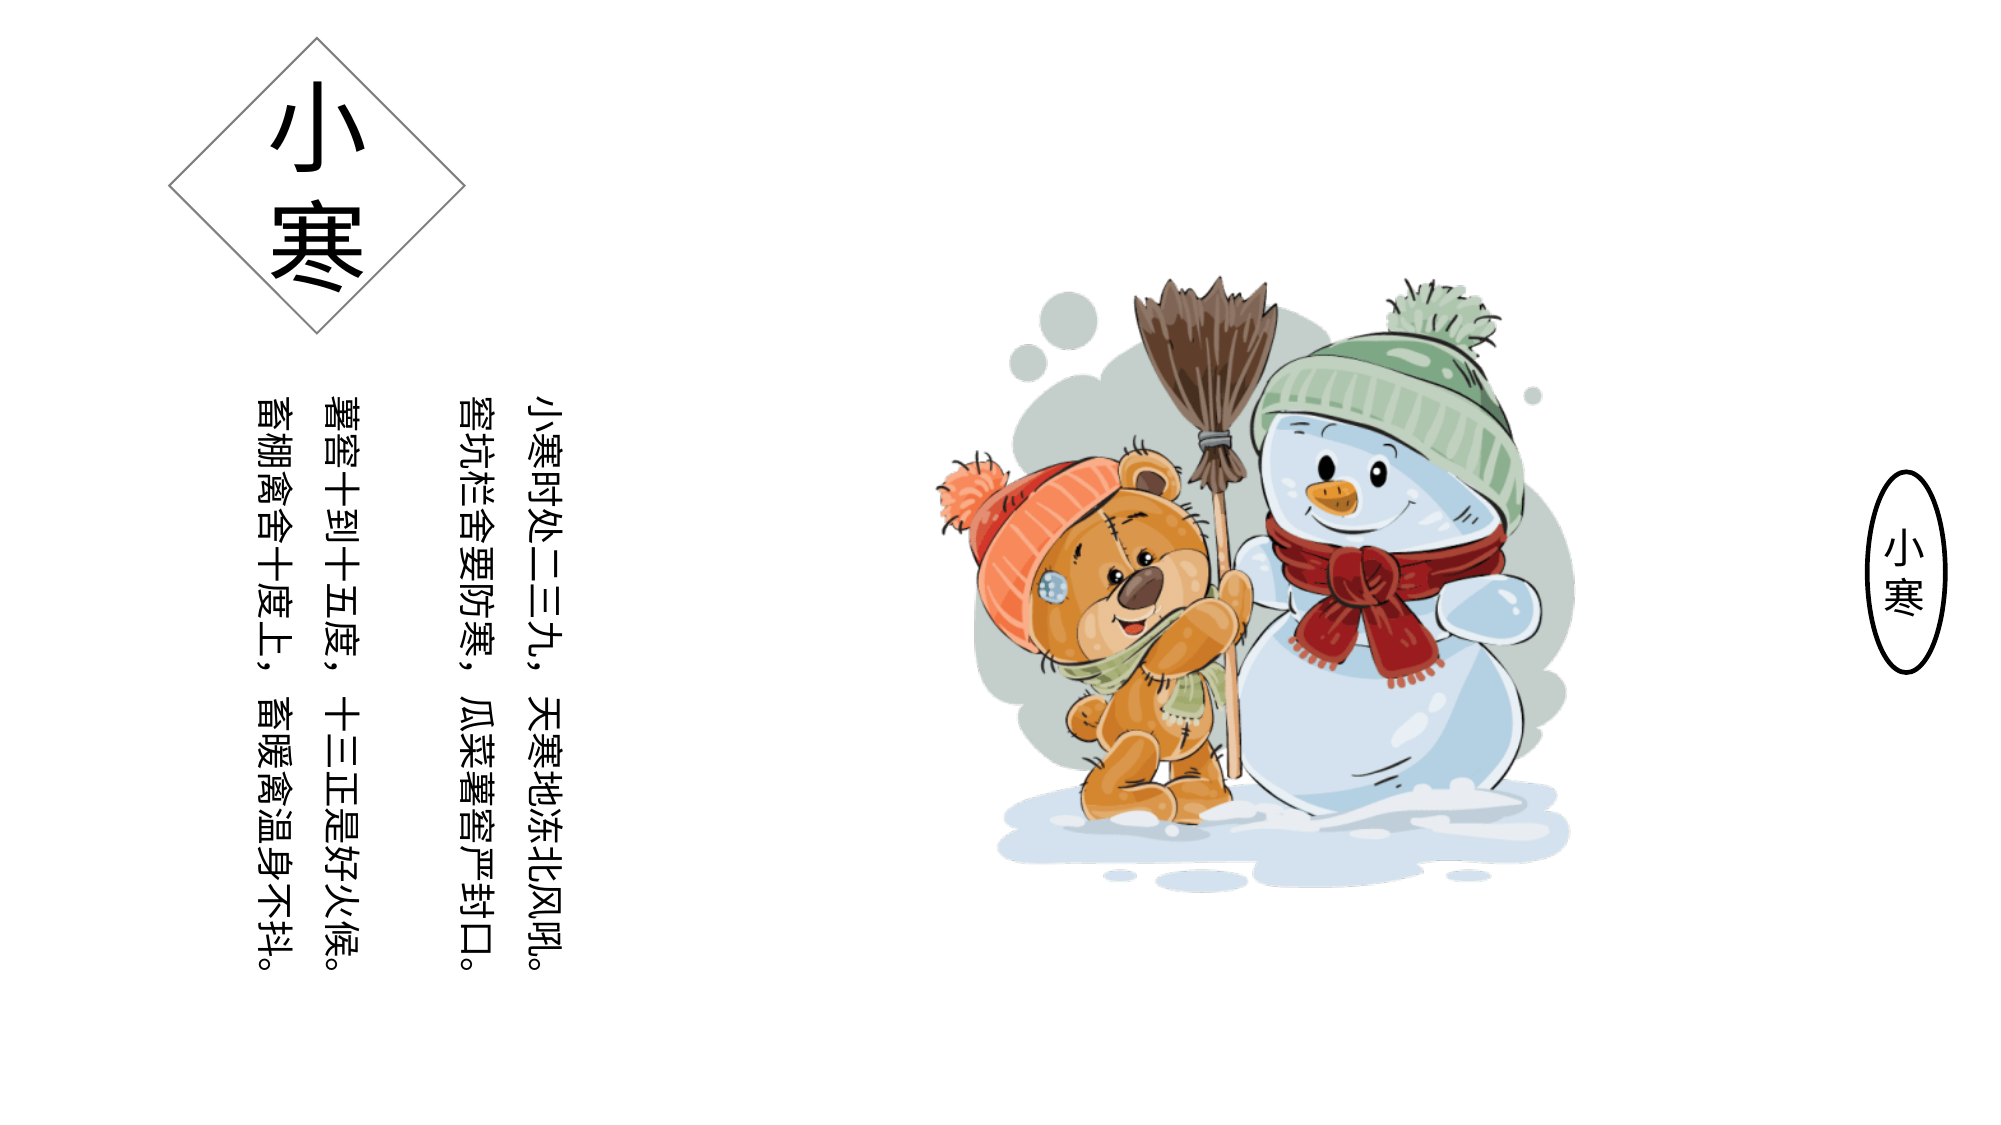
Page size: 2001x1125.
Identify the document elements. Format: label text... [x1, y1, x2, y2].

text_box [169, 37, 599, 1008]
picture [716, 69, 1809, 1125]
text_box 小寒 [1869, 514, 1873, 528]
text_box 小寒 [1940, 514, 1948, 629]
text_box [1866, 470, 1947, 674]
